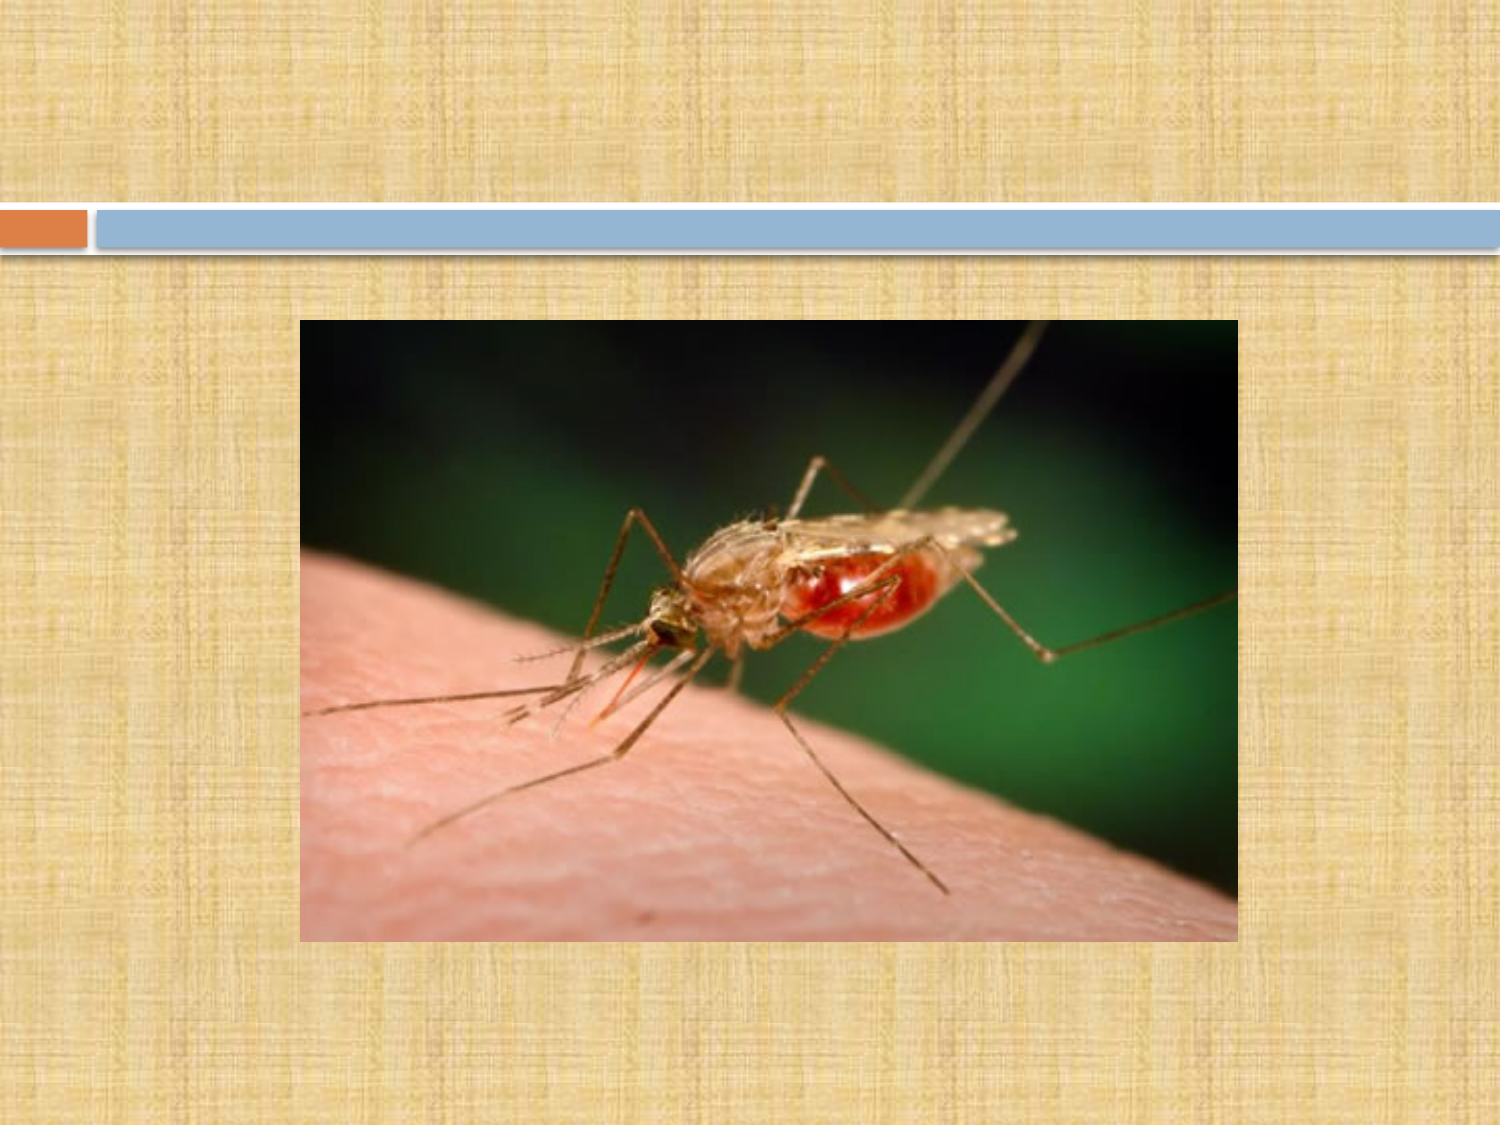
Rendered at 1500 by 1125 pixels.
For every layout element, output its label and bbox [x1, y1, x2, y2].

picture [0, 0, 1500, 202]
list [300, 320, 1239, 942]
picture [0, 255, 1500, 1125]
